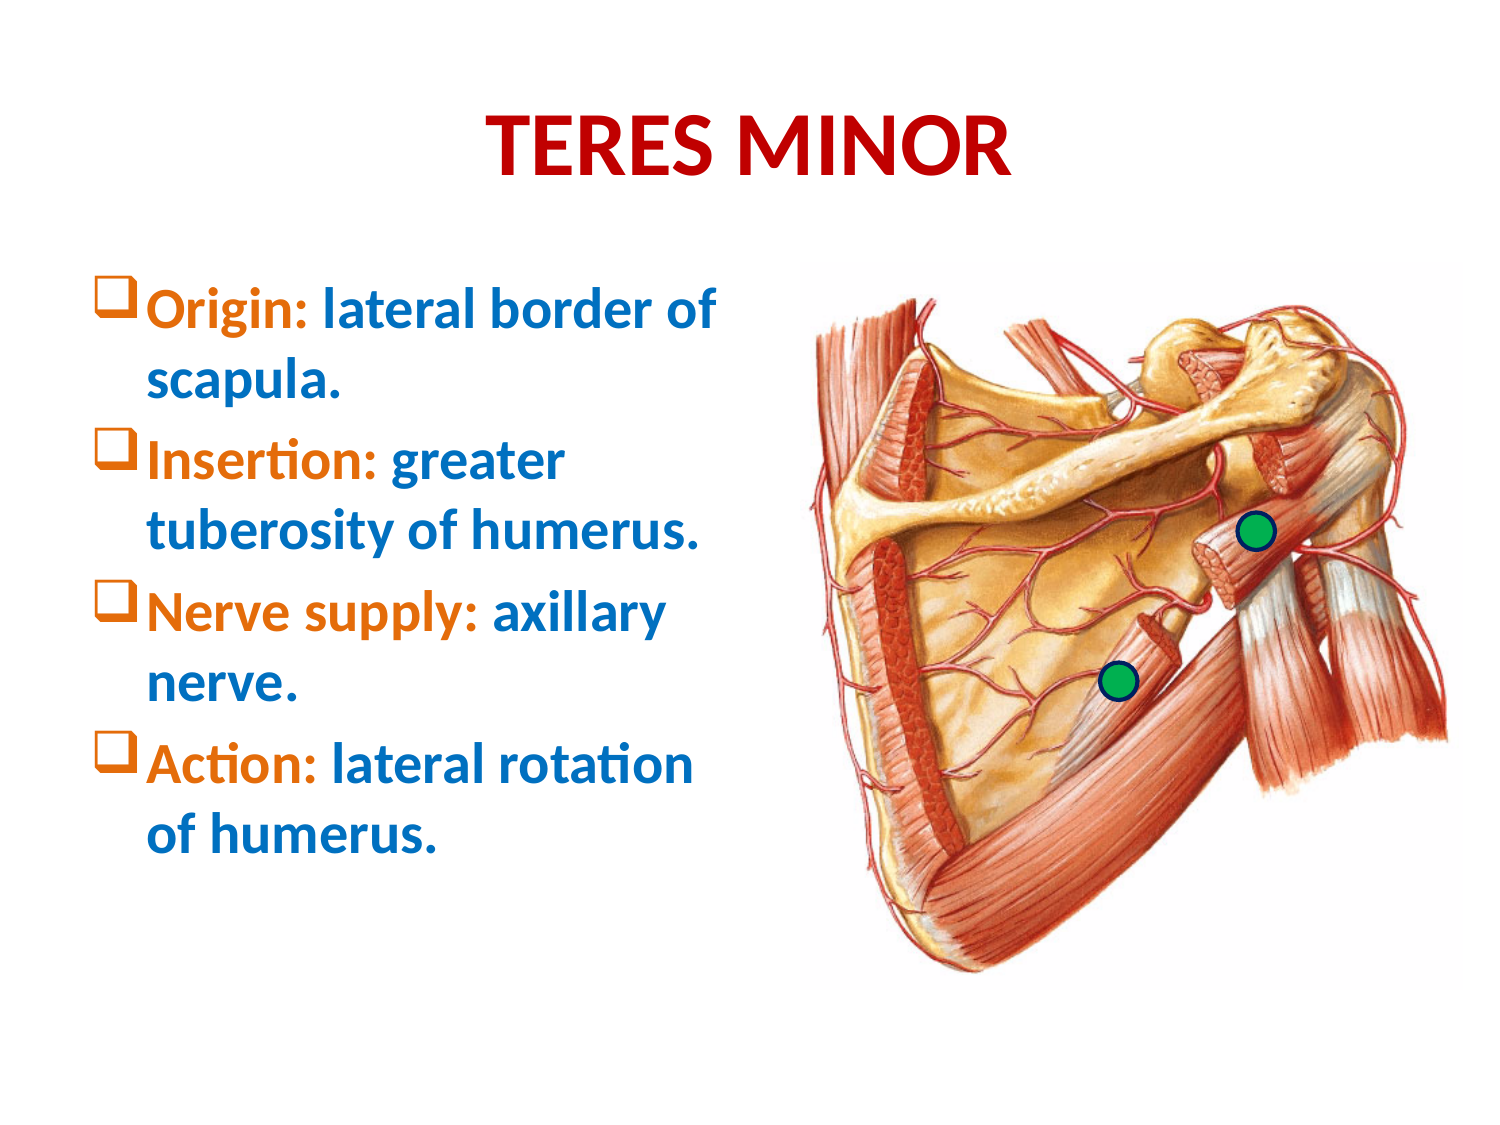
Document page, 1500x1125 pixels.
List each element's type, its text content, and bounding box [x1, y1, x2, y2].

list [799, 262, 1463, 990]
list Origin: lateral border of scapula. Insertion: greater tuberosity of humerus. Nerve supply: axillary nerve. Action: lateral rotation of humerus. [75, 262, 738, 1005]
title TERES MINOR [75, 45, 1425, 233]
